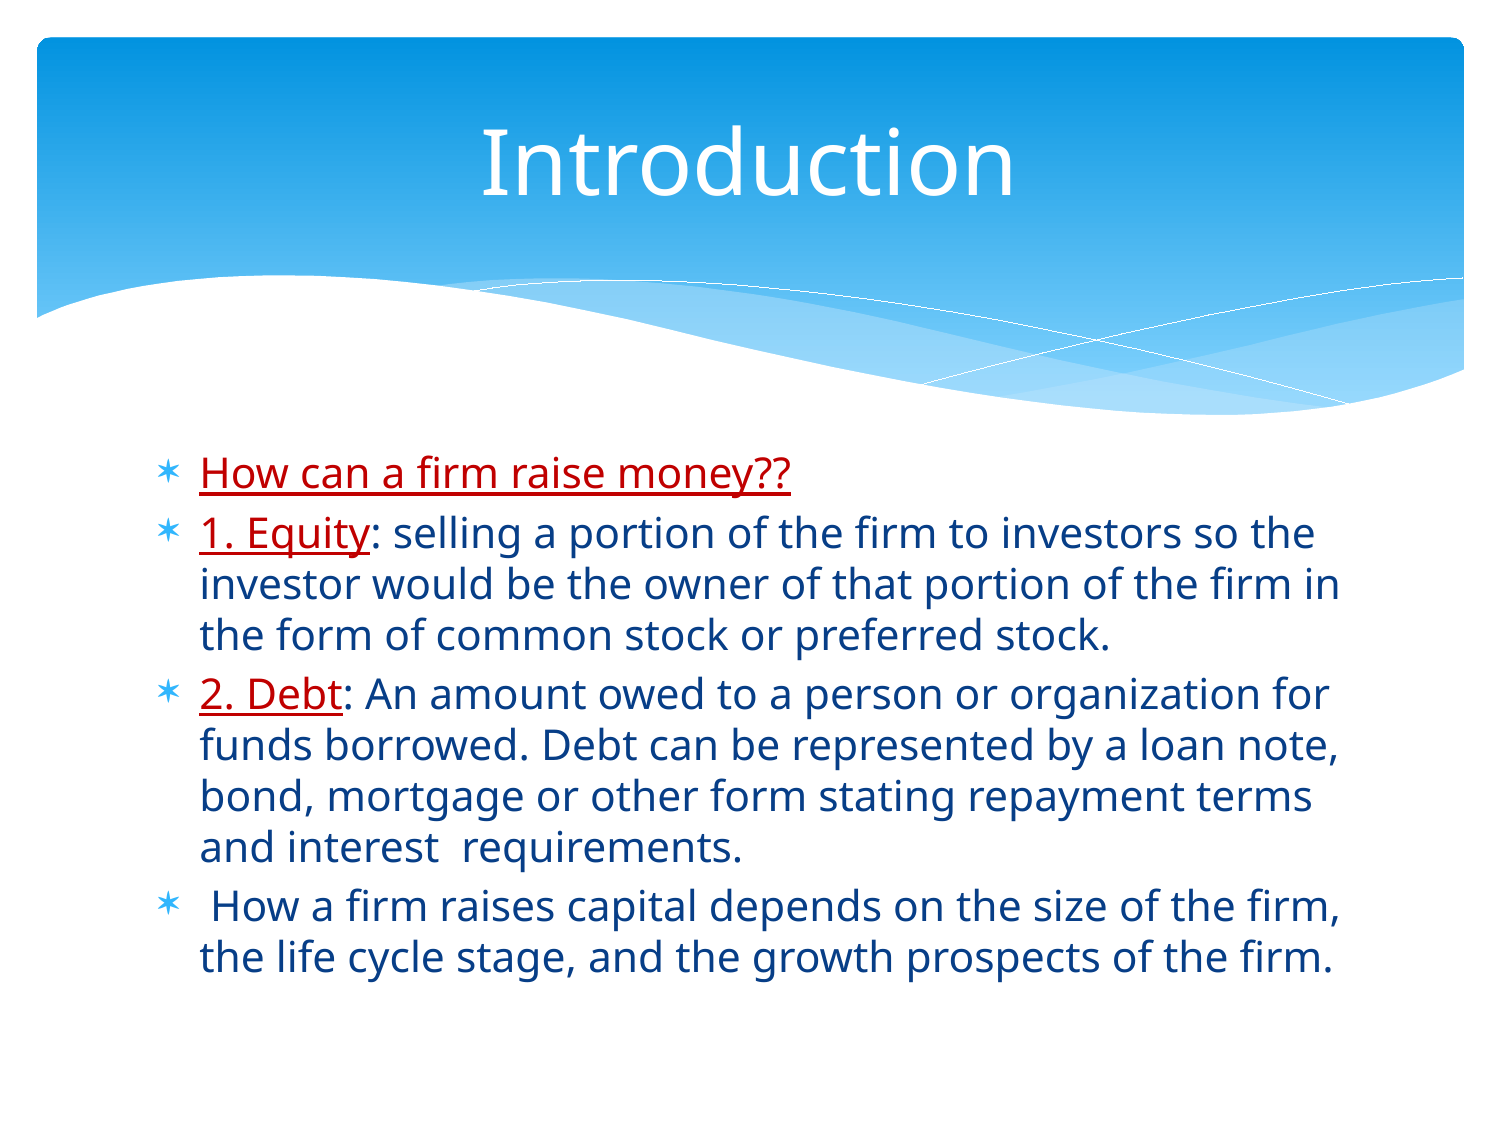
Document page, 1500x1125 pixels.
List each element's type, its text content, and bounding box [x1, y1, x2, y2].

list How can a firm raise money?? 1. Equity: selling a portion of the firm to investors so the investor would be the owner of that portion of the firm in the form of common stock or preferred stock. 2. Debt: An amount owed to a person or organization for funds borrowed. Debt can be represented by a loan note, bond, mortgage or other form stating repayment terms and interest requirements. How a firm raises capital depends on the size of the firm, the life cycle stage, and the growth prospects of the firm. [143, 438, 1359, 1005]
title Introduction [75, 55, 1425, 261]
